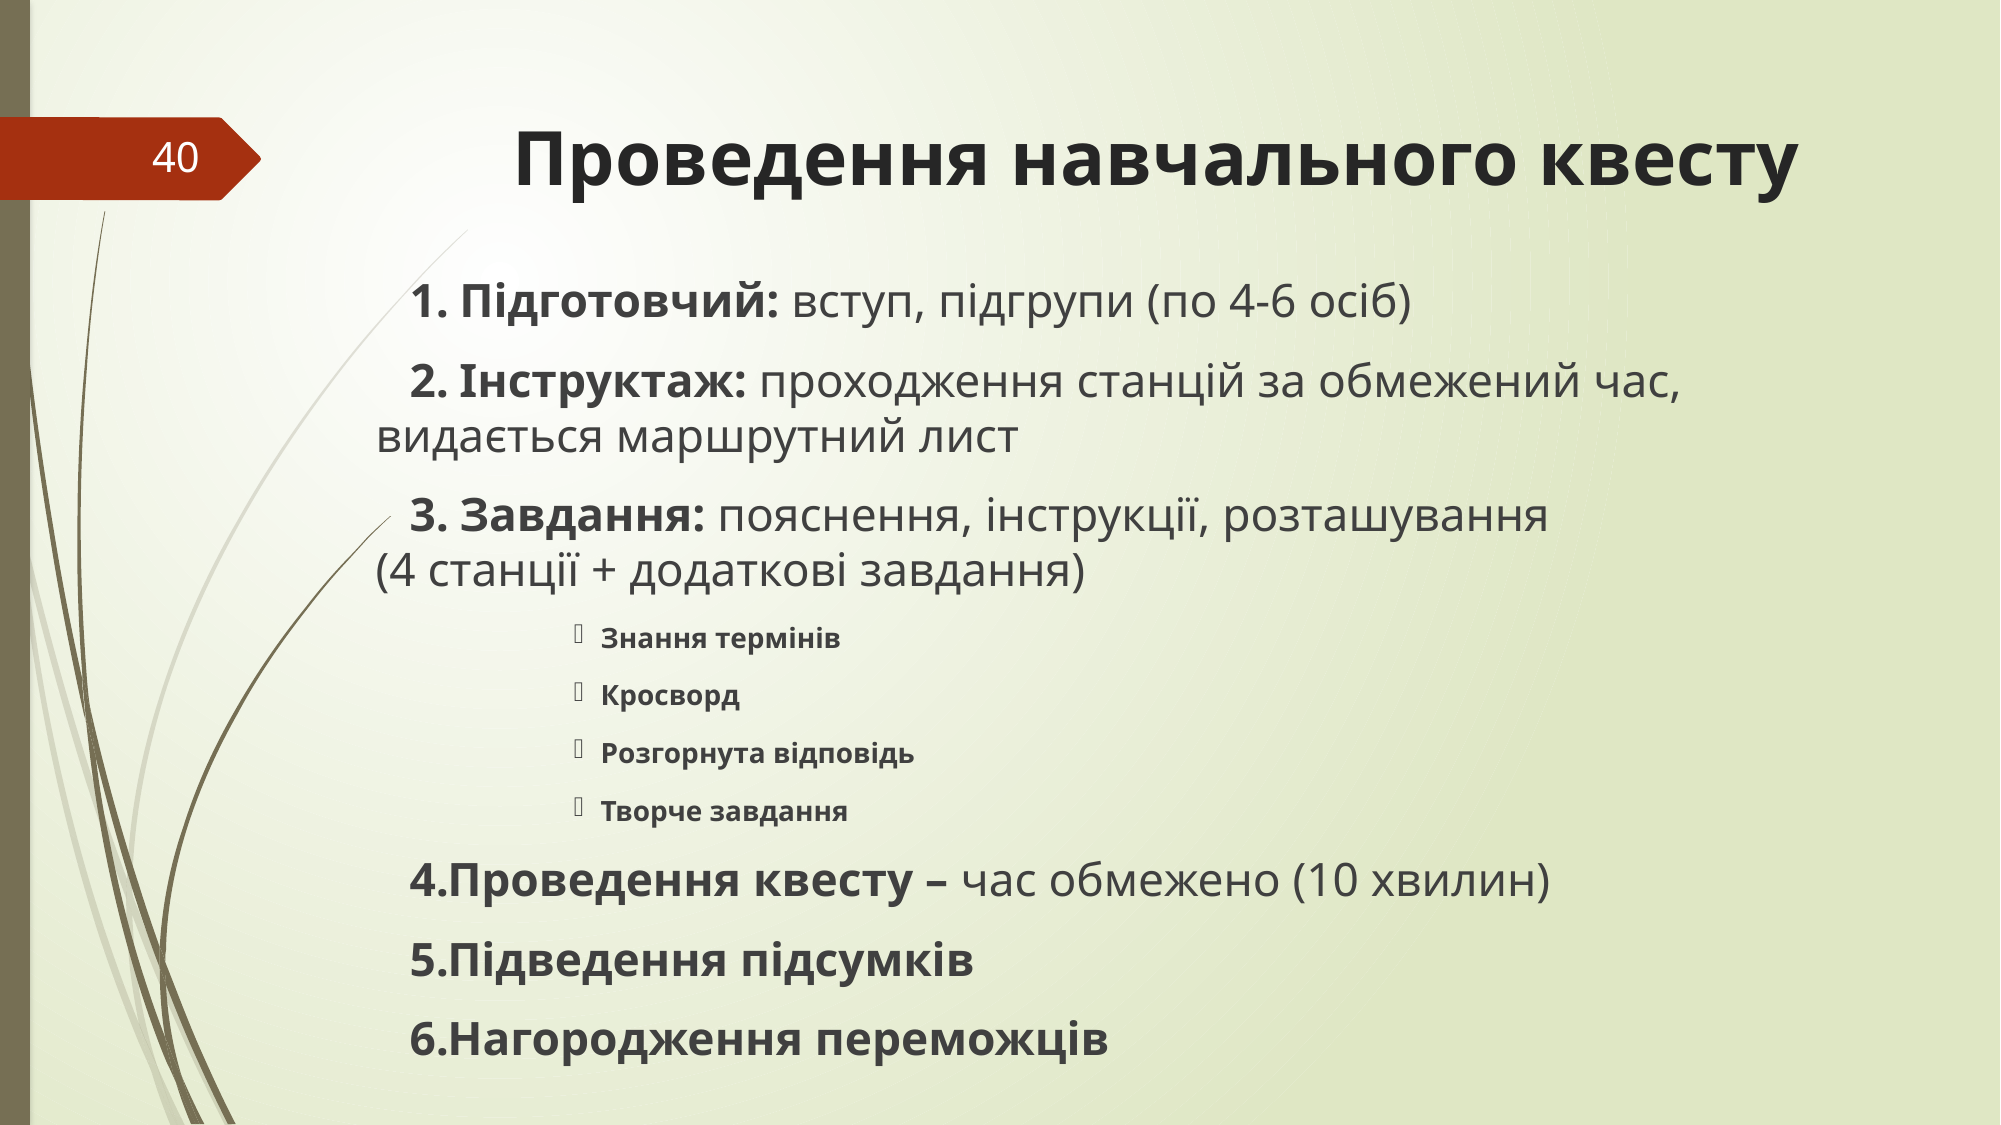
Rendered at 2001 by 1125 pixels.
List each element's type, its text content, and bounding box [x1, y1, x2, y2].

list Підготовчий: вступ, підгрупи (по 4-6 осіб) Інструктаж: проходження станцій за обмежений час, видається маршрутний лист Завдання: пояснення, інструкції, розташування (4 станції + додаткові завдання) Знання термінів Кросворд Розгорнута відповідь Творче завдання Проведення квесту – час обмежено (10 хвилин) Підведення підсумків Нагородження переможців [360, 264, 1711, 1080]
title Проведення навчального квесту [425, 102, 1888, 313]
slide_number 40 [87, 129, 216, 190]
